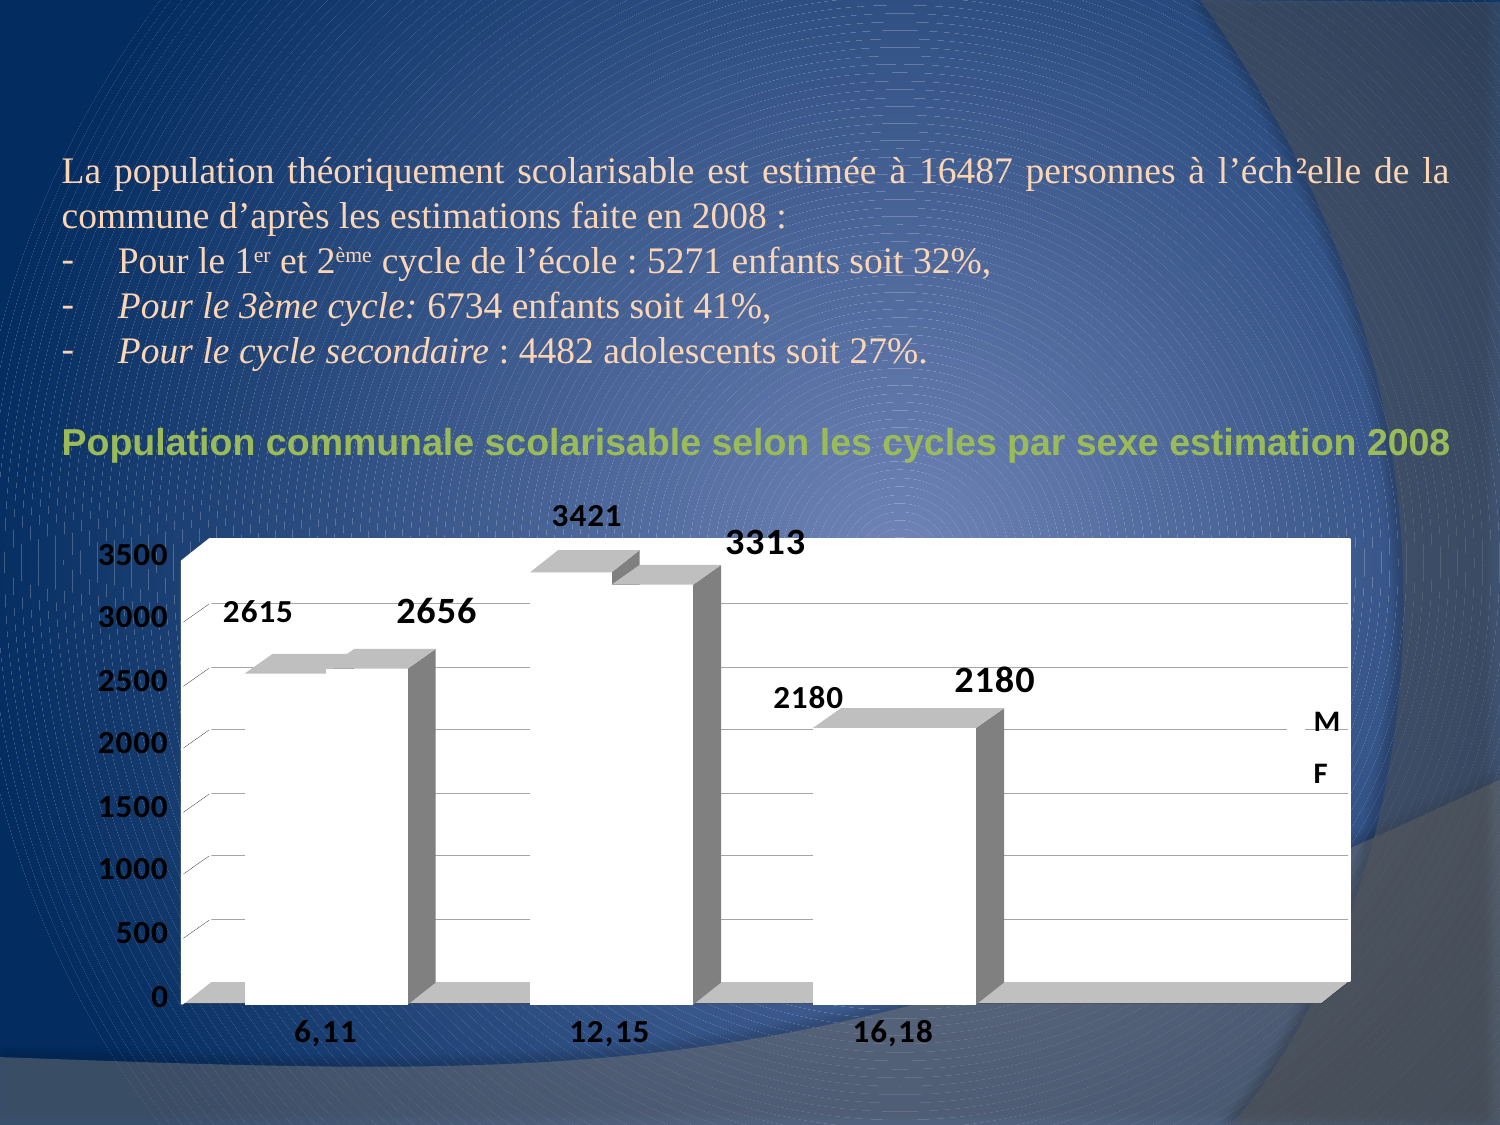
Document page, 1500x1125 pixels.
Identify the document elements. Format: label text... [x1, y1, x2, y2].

text_box La population théoriquement scolarisable est estimée à 16487 personnes à l’éch ²elle de la commune d’après les estimations faite en 2008 : Pour le 1er et 2ème cycle de l’école : 5271 enfants soit 32%, Pour le 3ème cycle: 6734 enfants soit 41%, Pour le cycle secondaire : 4482 adolescents soit 27%. [46, 93, 1465, 379]
picture [0, 465, 1500, 1125]
text_box Population communale scolarisable selon les cycles par sexe estimation 2008 [46, 410, 1500, 457]
